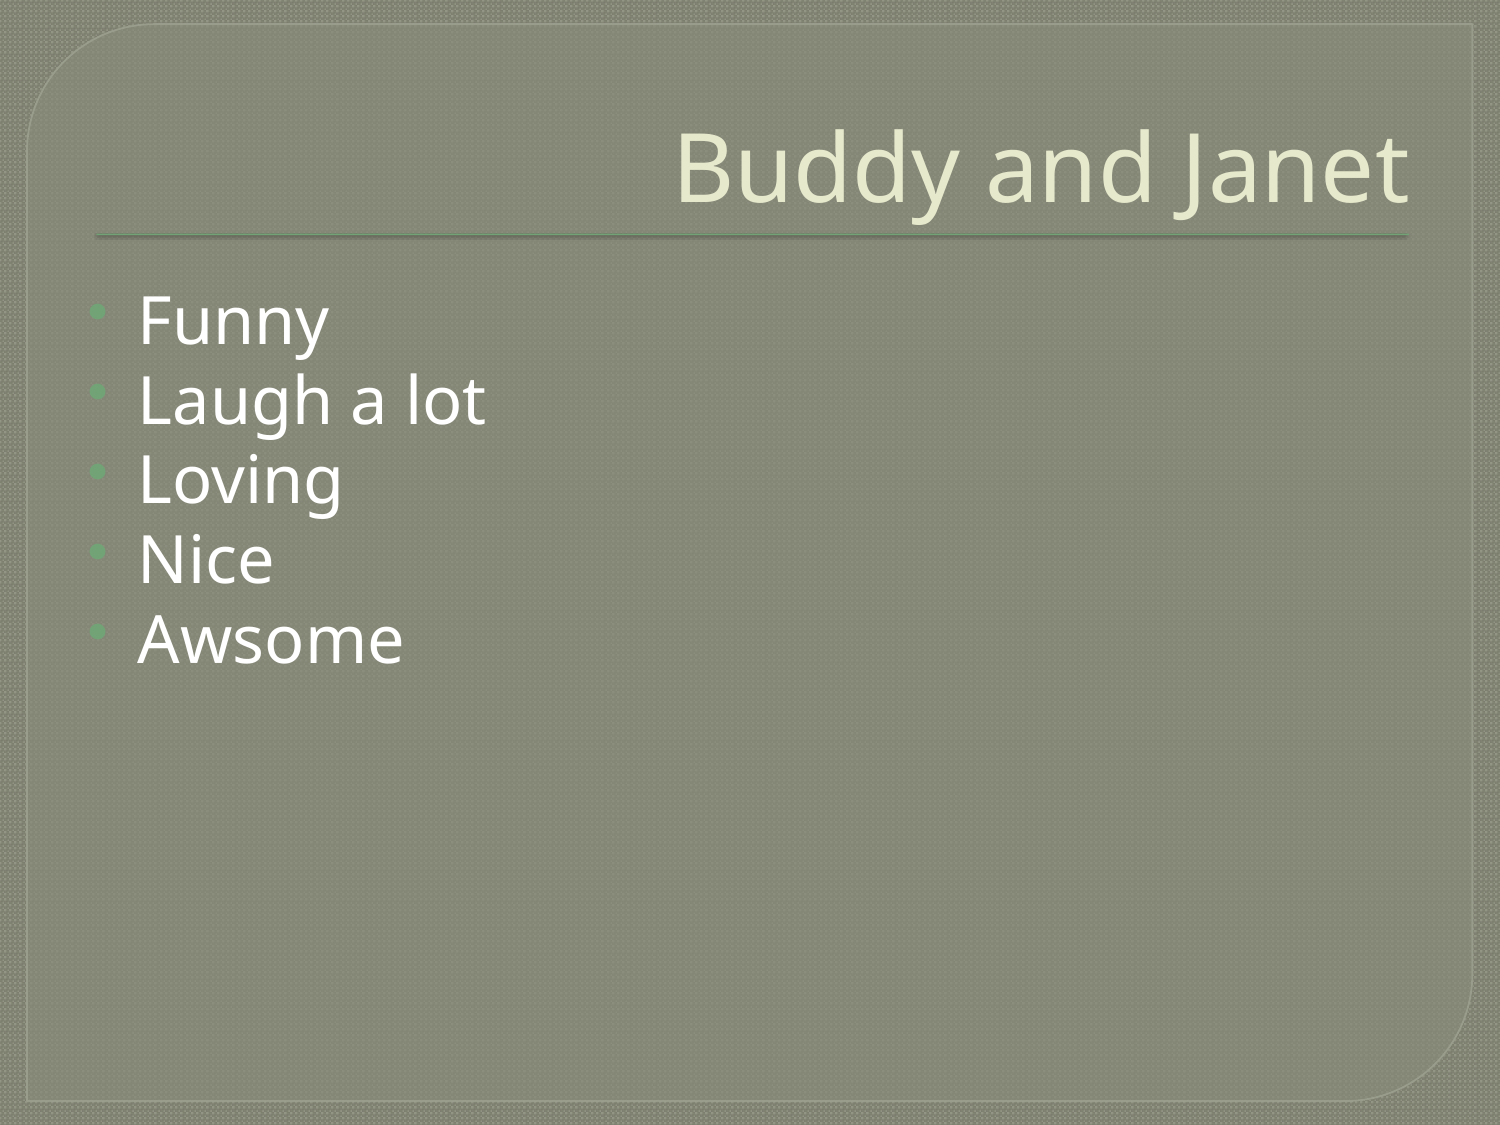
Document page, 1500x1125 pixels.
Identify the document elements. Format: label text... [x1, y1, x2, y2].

list Funny Laugh a lot Loving Nice Awsome [75, 270, 1425, 1013]
title Buddy and Janet [75, 41, 1425, 230]
